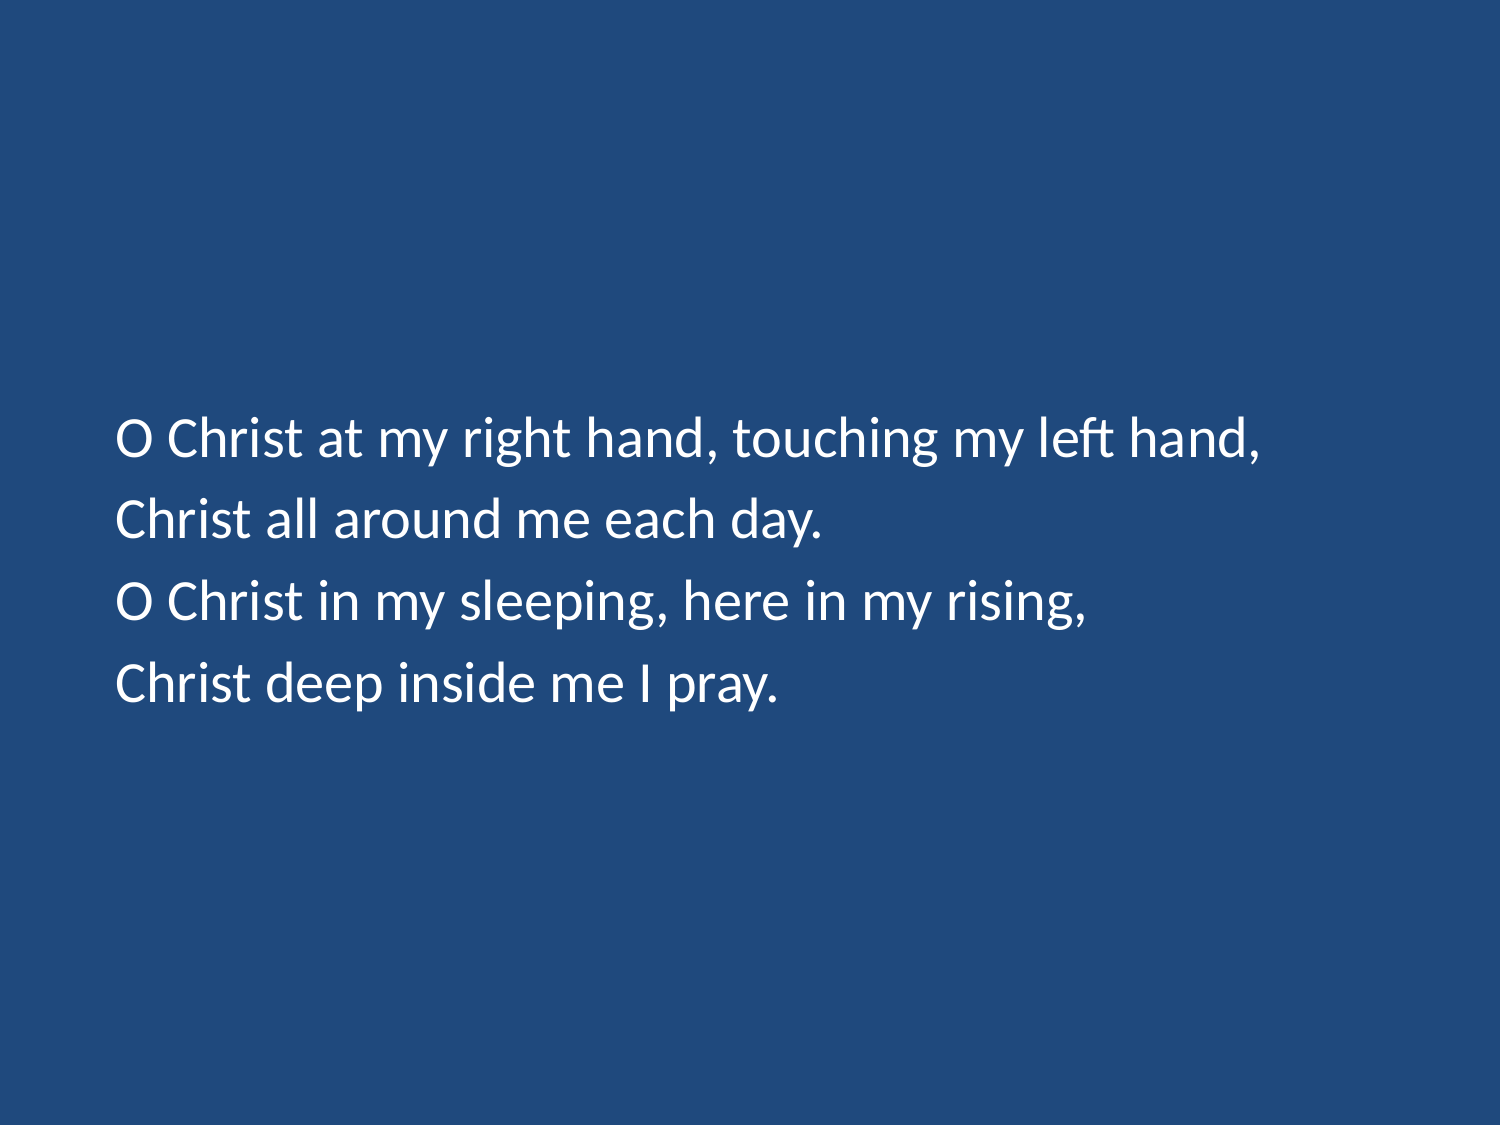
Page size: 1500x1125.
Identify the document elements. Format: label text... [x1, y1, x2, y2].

list O Christ at my right hand, touching my left hand, Christ all around me each day. O Christ in my sleeping, here in my rising, Christ deep inside me I pray. [100, 391, 1471, 734]
